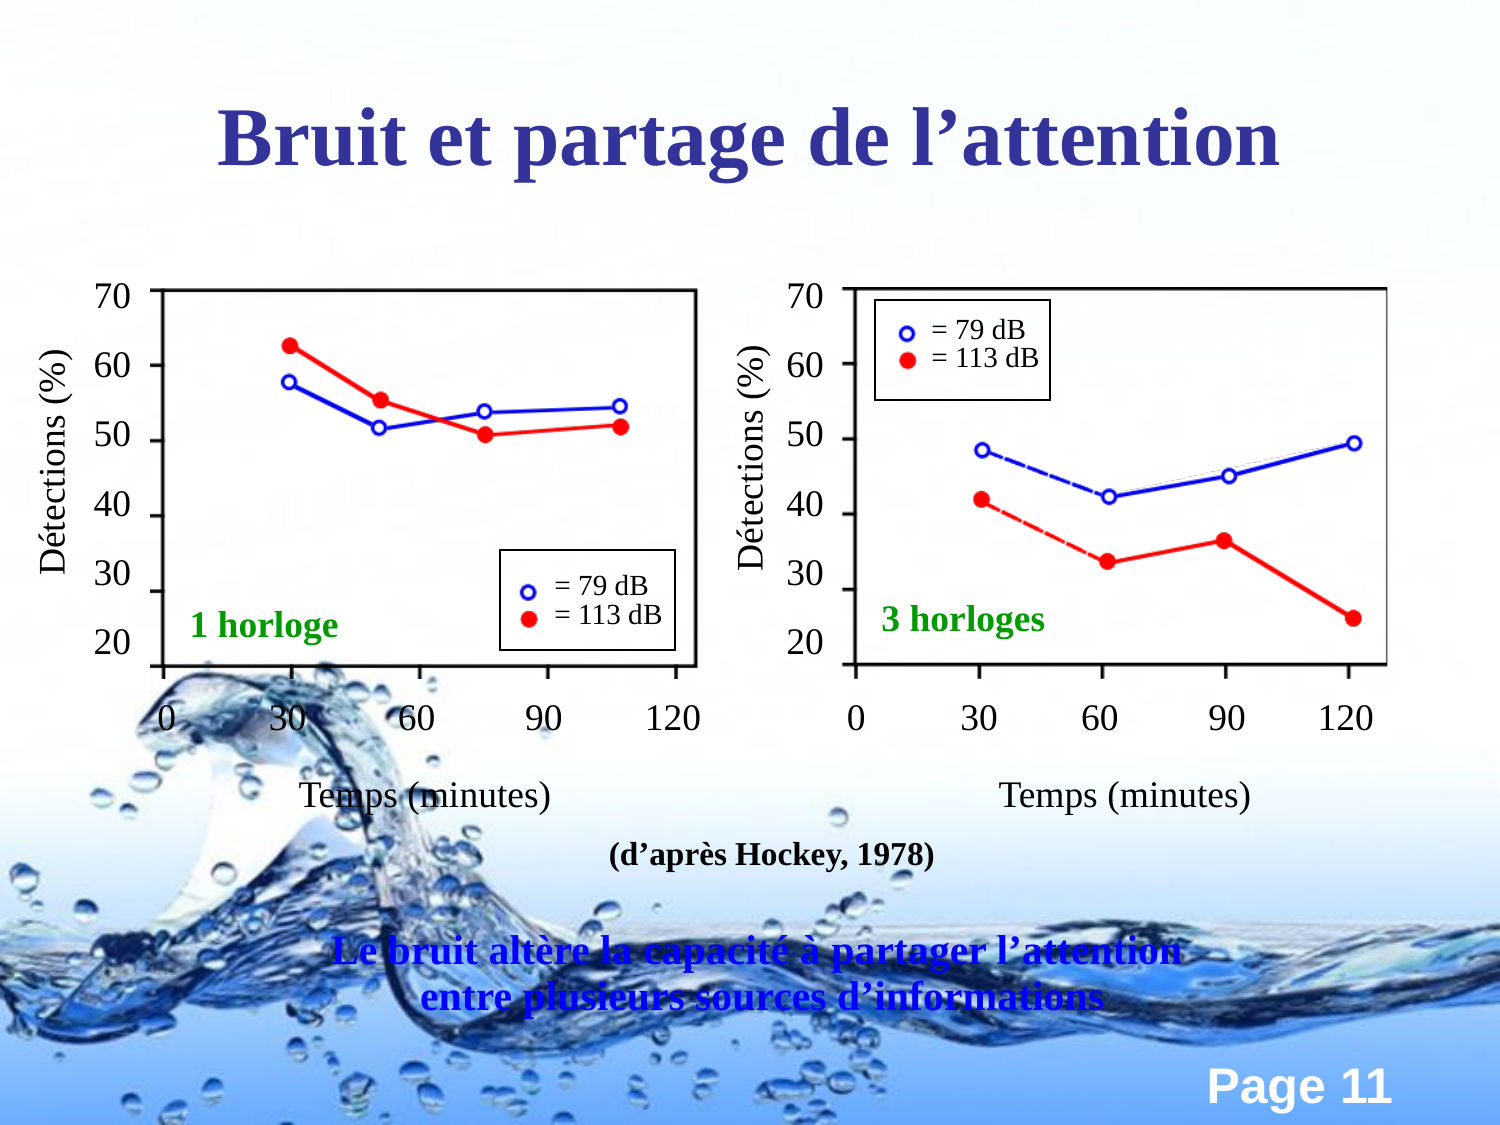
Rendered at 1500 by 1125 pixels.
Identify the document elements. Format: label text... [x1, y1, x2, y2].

text_box (d’après Hockey, 1978) [537, 824, 950, 880]
text_box Le bruit altère la capacité à partager l’attention entre plusieurs sources d’informations [81, 937, 1444, 1024]
text_box Temps (minutes) [150, 762, 700, 823]
text_box Temps (minutes) [849, 762, 1400, 823]
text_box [116, 685, 1397, 746]
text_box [19, 258, 147, 691]
title Bruit et partage de l’attention [187, 75, 1313, 163]
picture [0, 0, 1500, 1125]
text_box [717, 258, 840, 683]
